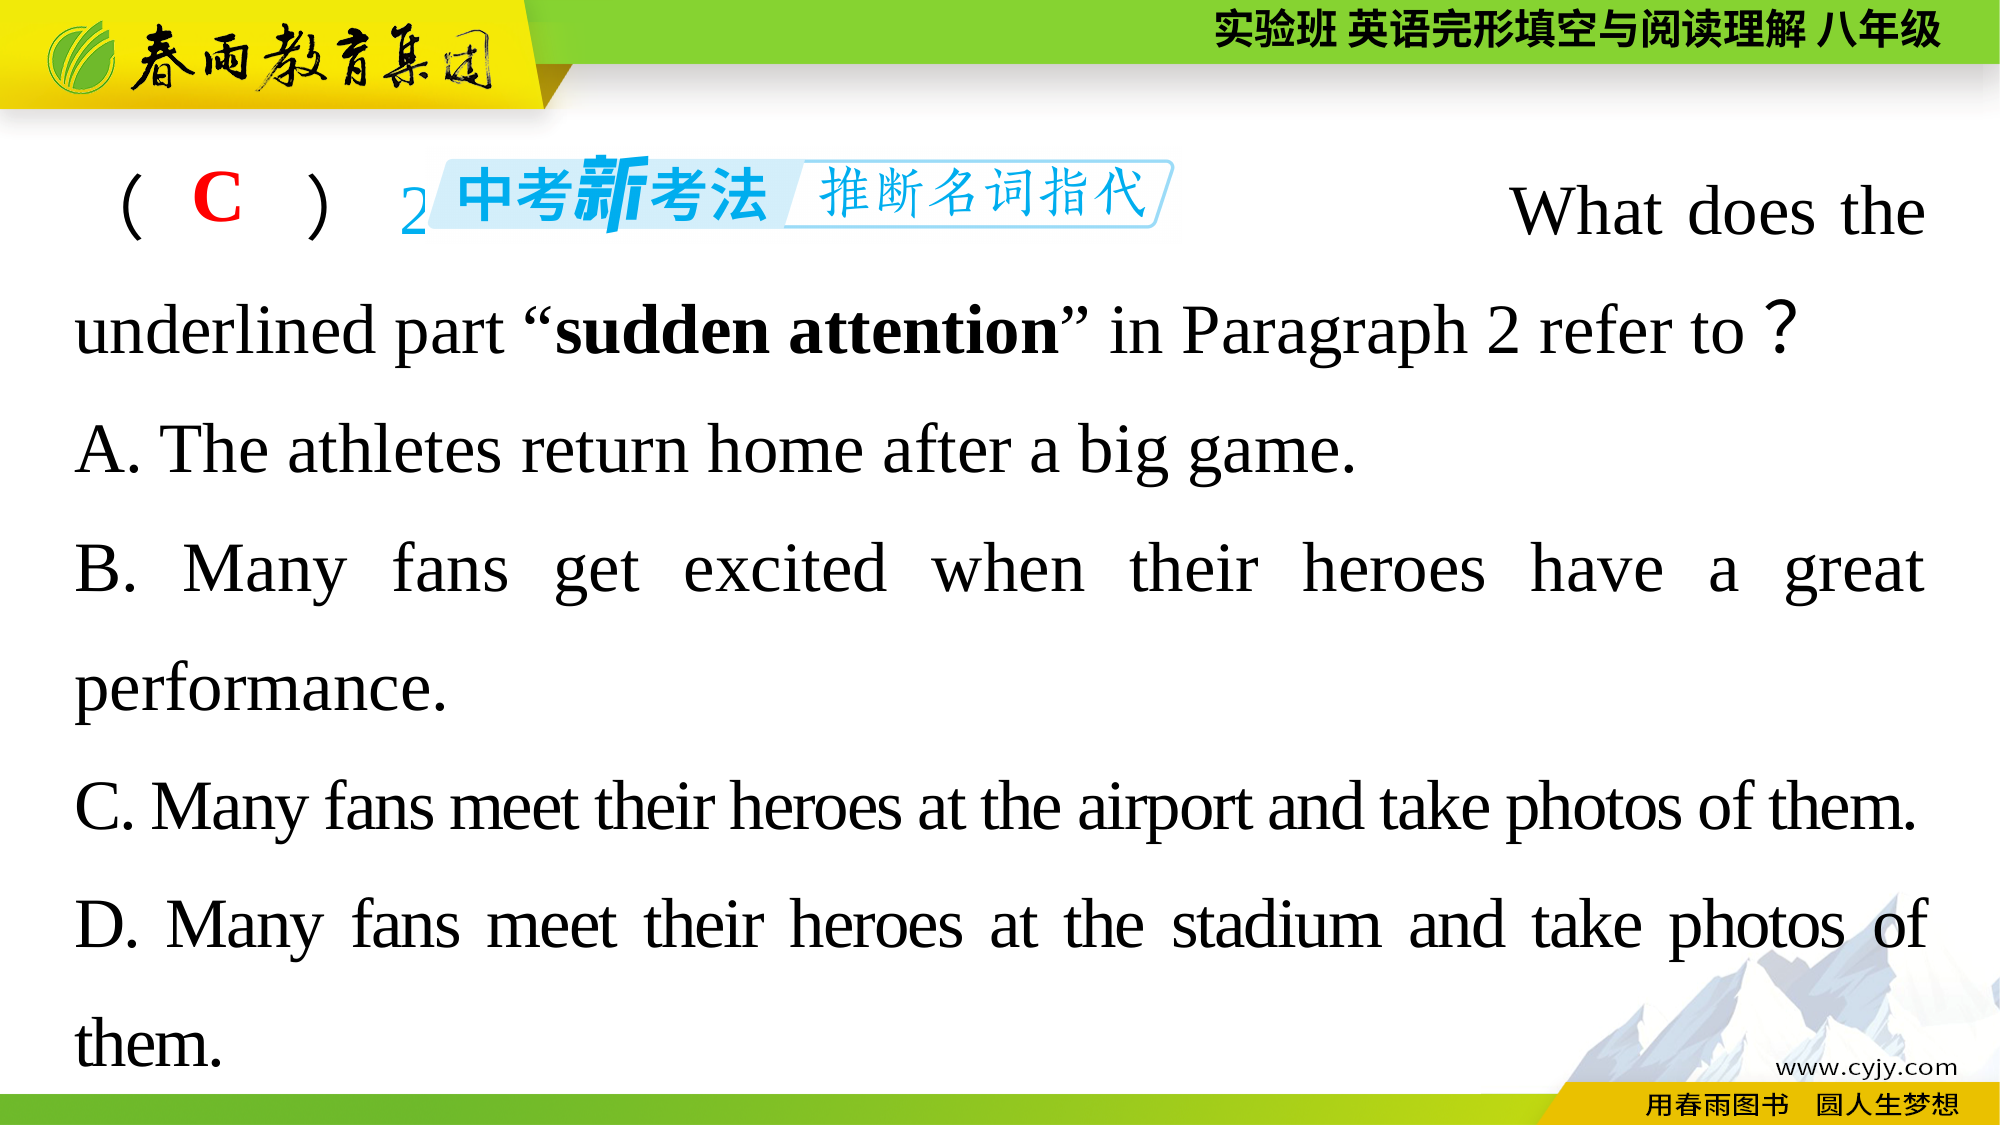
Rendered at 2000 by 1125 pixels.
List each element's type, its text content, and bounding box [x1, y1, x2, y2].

list （ ）2. What does the underlined part “sudden attention” in Paragraph 2 refer to？ A. The athletes return home after a big game. B. Many fans get excited when their heroes have a great performance. C. Many fans meet their heroes at the airport and take photos of them. D. Many fans meet their heroes at the stadium and take photos of them. [59, 122, 1944, 1086]
text_box C [176, 138, 261, 244]
picture [0, 0, 2000, 1125]
